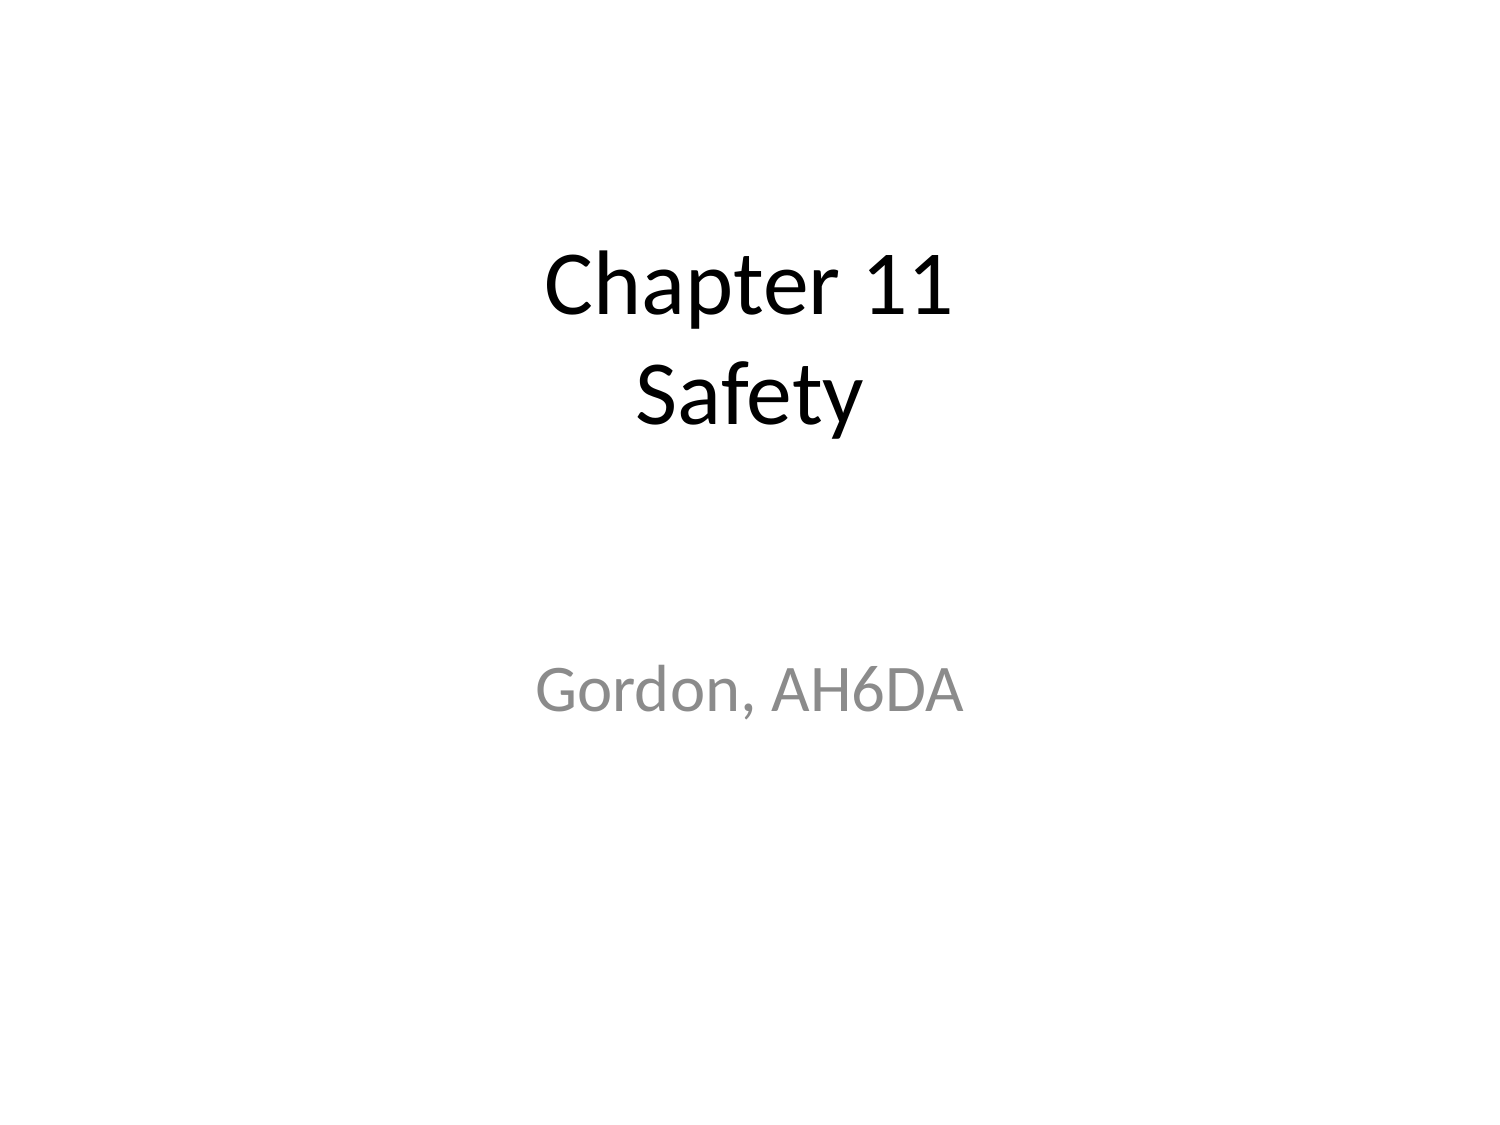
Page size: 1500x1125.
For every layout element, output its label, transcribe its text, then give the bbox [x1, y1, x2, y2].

subtitle Gordon, AH6DA [225, 637, 1275, 925]
title Chapter 11 Safety [112, 212, 1388, 454]
